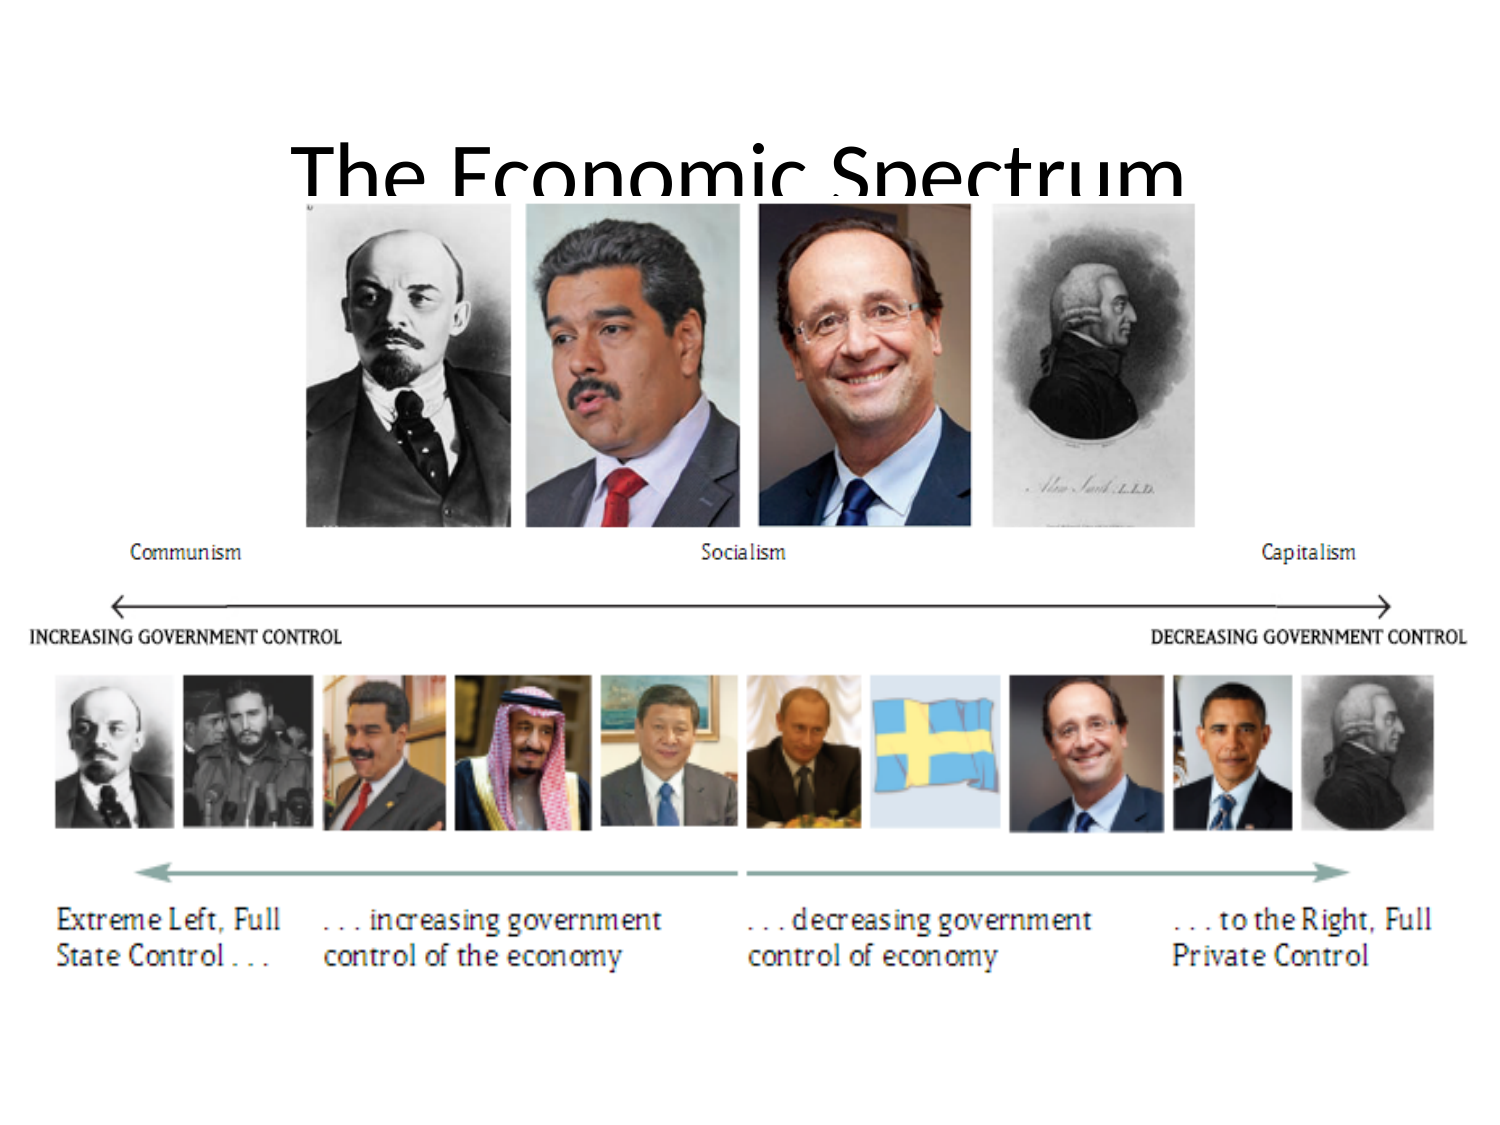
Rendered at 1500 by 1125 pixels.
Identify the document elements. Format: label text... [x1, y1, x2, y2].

title The Economic Spectrum [103, 88, 1397, 195]
picture [0, 196, 1500, 998]
